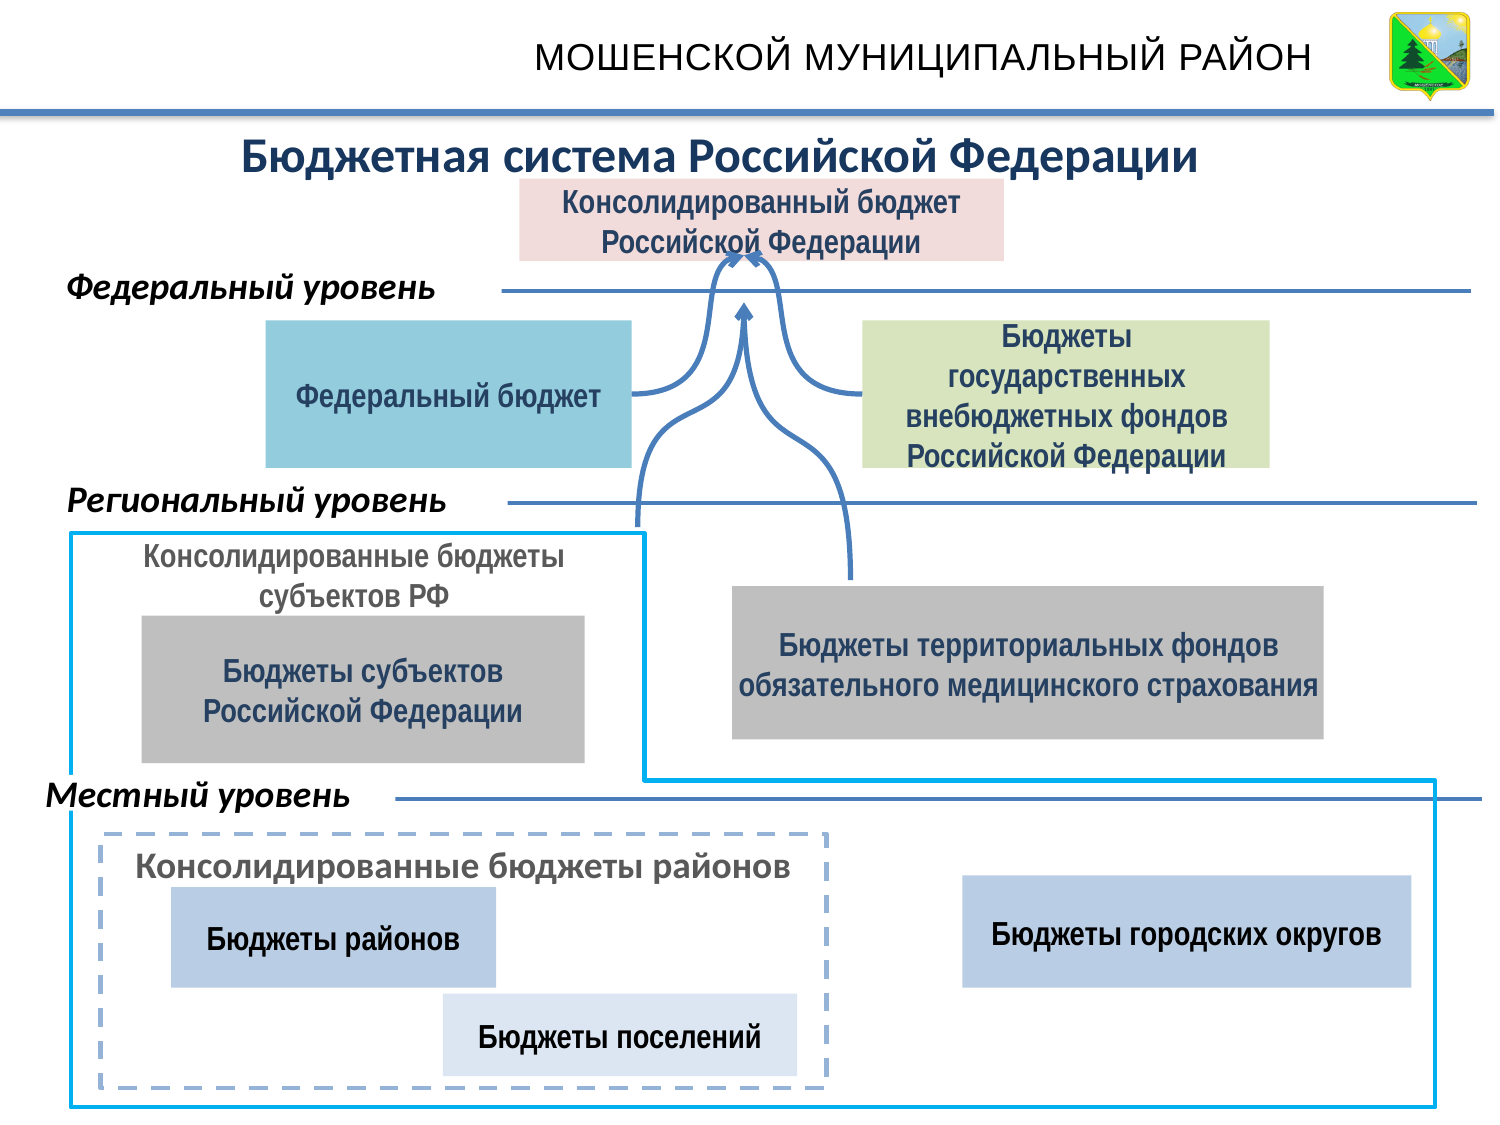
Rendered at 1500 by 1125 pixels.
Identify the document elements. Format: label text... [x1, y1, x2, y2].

text_box МОШЕНСКОЙ МУНИЦИПАЛЬНЫЙ РАЙОН [519, 25, 1363, 86]
text_box Федеральный бюджет [265, 320, 626, 468]
text_box Бюджеты территориальных фондов обязательного медицинского страхования [732, 586, 1324, 740]
text_box Консолидированные бюджеты субъектов РФ [82, 527, 626, 622]
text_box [578, 361, 804, 469]
text_box Бюджеты государственных внебюджетных фондов Российской Федерации [867, 320, 1270, 468]
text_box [743, 255, 863, 386]
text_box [658, 387, 937, 495]
picture [1387, 10, 1471, 102]
text_box Консолидированный бюджет Российской Федерации [519, 203, 1004, 262]
text_box [69, 531, 1437, 798]
text_box Региональный уровень [5, 473, 508, 521]
text_box Местный уровень [0, 774, 396, 811]
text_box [631, 255, 741, 360]
text_box Бюджетная система Российской Федерации [123, 125, 1317, 203]
text_box Федеральный уровень [0, 261, 502, 309]
text_box [69, 808, 1437, 1109]
